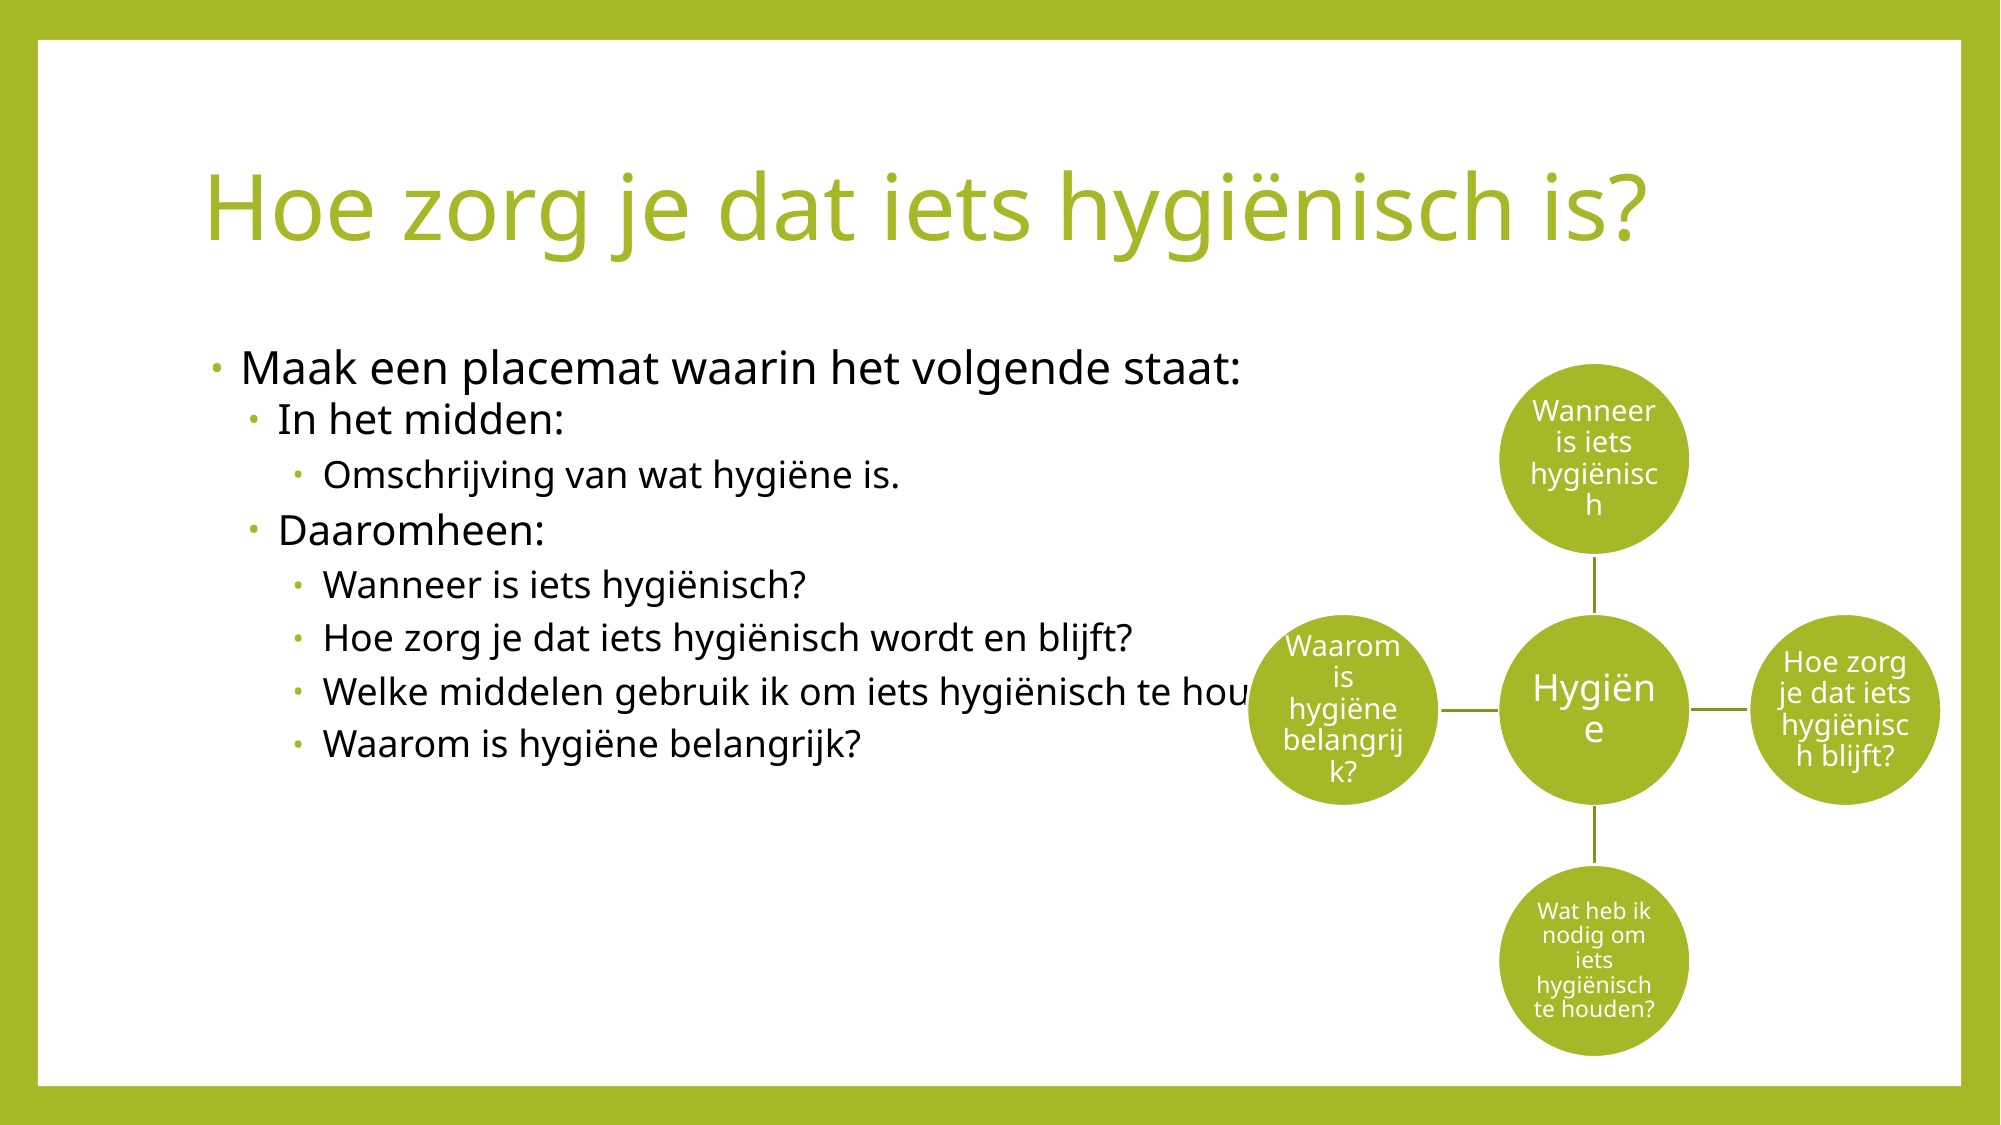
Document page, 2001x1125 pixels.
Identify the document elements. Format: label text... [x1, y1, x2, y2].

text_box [1081, 361, 2000, 1059]
title Hoe zorg je dat iets hygiënisch is? [187, 99, 1808, 323]
list Maak een placemat waarin het volgende staat: In het midden: Omschrijving van wat hygiëne is. Daaromheen: Wanneer is iets hygiënisch? Hoe zorg je dat iets hygiënisch wordt en blijft? Welke middelen gebruik ik om iets hygiënisch te houden? Waarom is hygiëne belangrijk? [187, 337, 1808, 1000]
